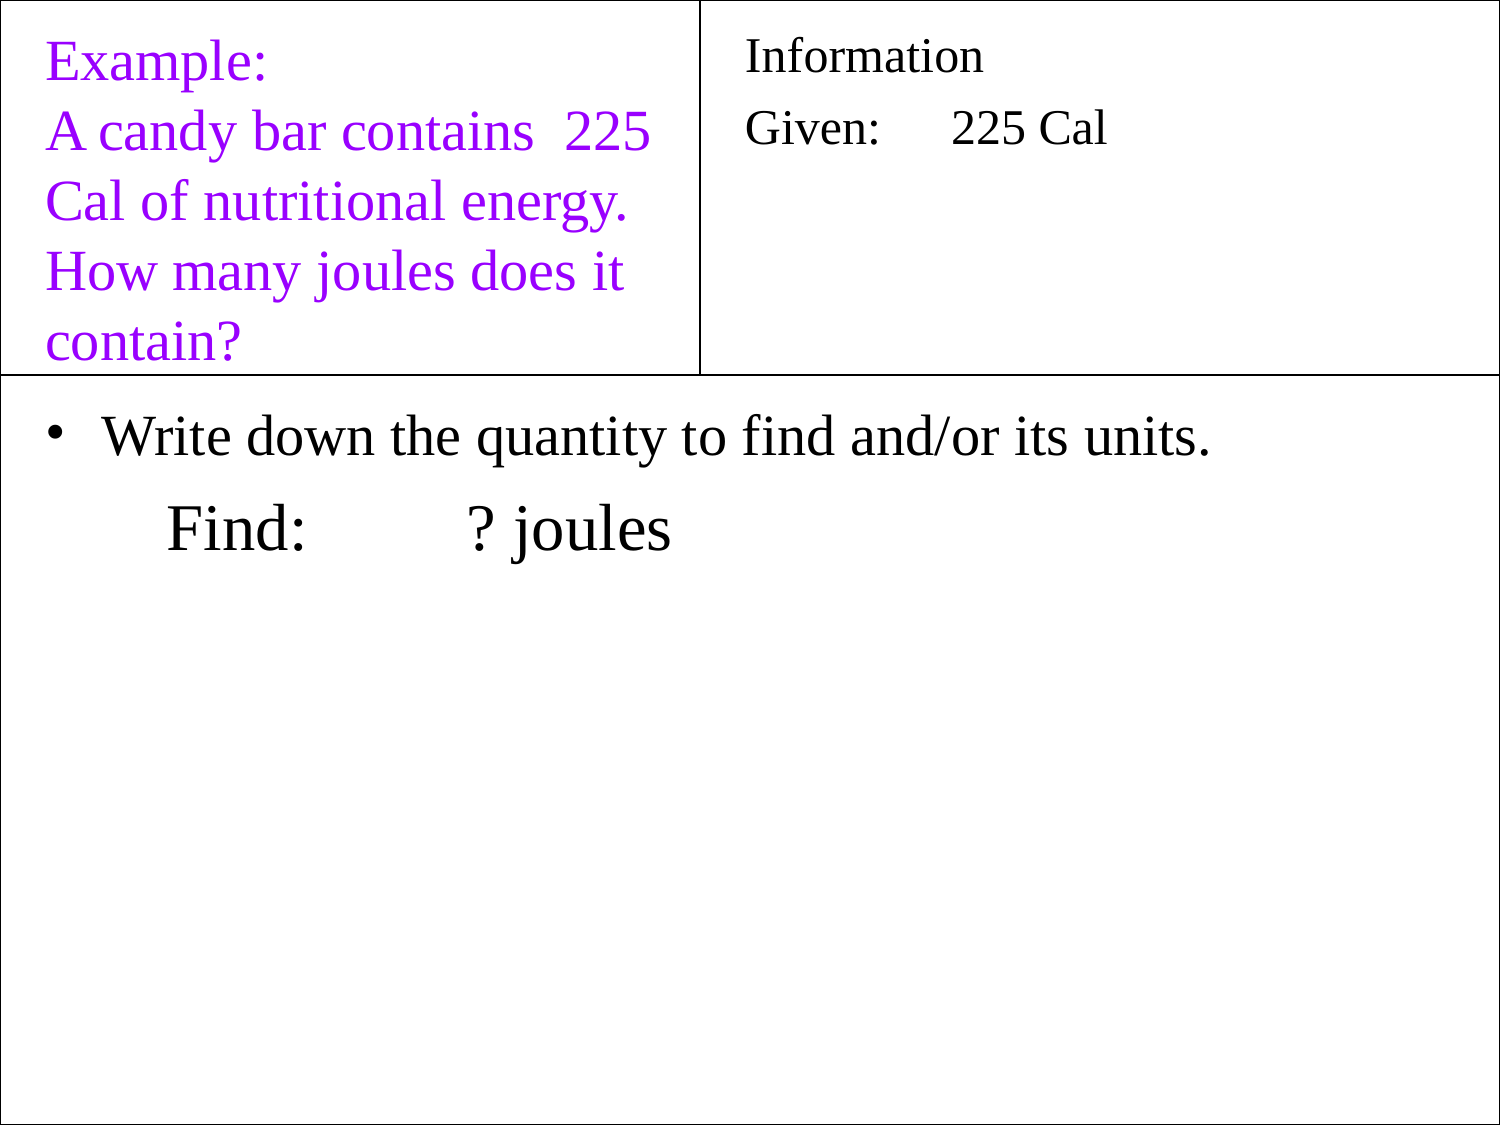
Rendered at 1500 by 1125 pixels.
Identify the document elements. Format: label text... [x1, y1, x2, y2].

text_box Write down the quantity to find and/or its units. Find: ? joules [0, 375, 1500, 1125]
text_box Information Given: 225 Cal [700, 0, 1500, 375]
text_box Example: A candy bar contains 225 Cal of nutritional energy. How many joules does it contain? [0, 0, 700, 375]
